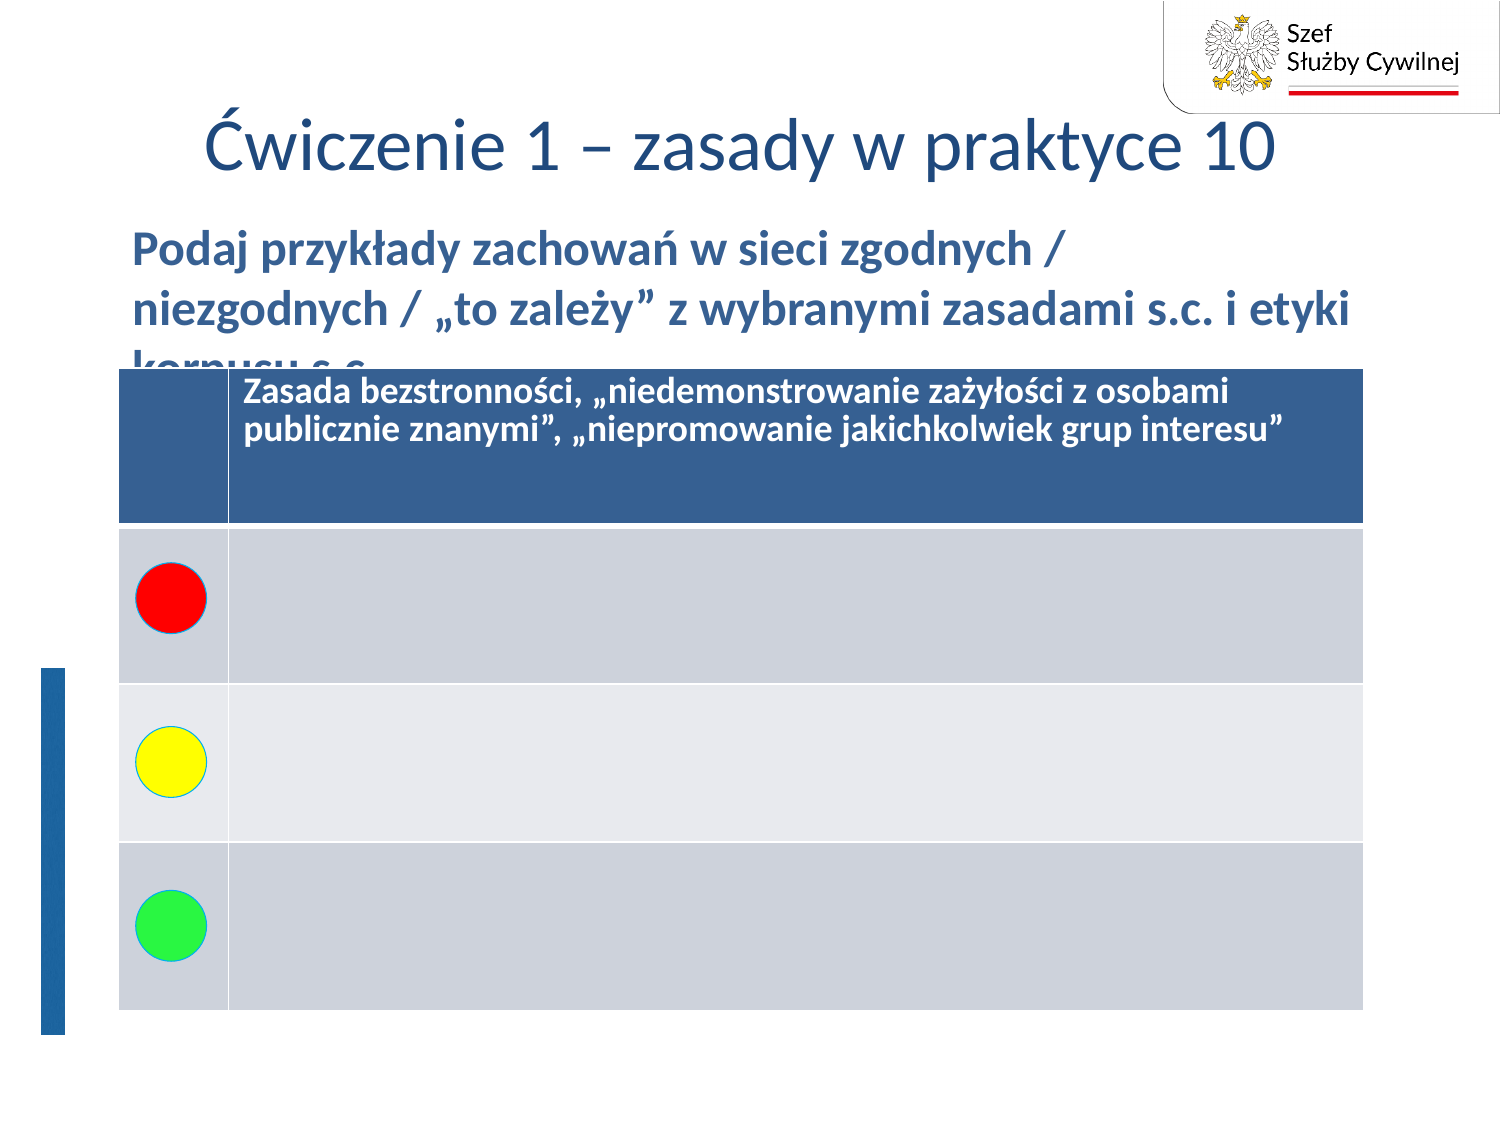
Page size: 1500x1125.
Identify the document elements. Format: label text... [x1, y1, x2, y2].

title Ćwiczenie 1 – zasady w praktyce 10 [91, 87, 1391, 212]
picture [41, 668, 65, 1035]
table_cell [229, 843, 1363, 1010]
table_header [119, 369, 228, 523]
picture [1163, 0, 1500, 114]
table_cell [119, 685, 228, 841]
text_box Podaj przykłady zachowań w sieci zgodnych / niezgodnych / „to zależy” z wybranymi zasadami s.c. i etyki korpusu s.c. [117, 208, 1382, 403]
table_cell [119, 529, 228, 683]
table_header Zasada bezstronności, „niedemonstrowanie zażyłości z osobami publicznie znanymi”, „niepromowanie jakichkolwiek grup interesu” [229, 369, 1363, 523]
text_box [133, 724, 209, 800]
table_cell [229, 685, 1363, 841]
table_cell [229, 529, 1363, 683]
table_cell [119, 843, 228, 1010]
text_box [133, 560, 209, 636]
text_box [133, 888, 209, 964]
